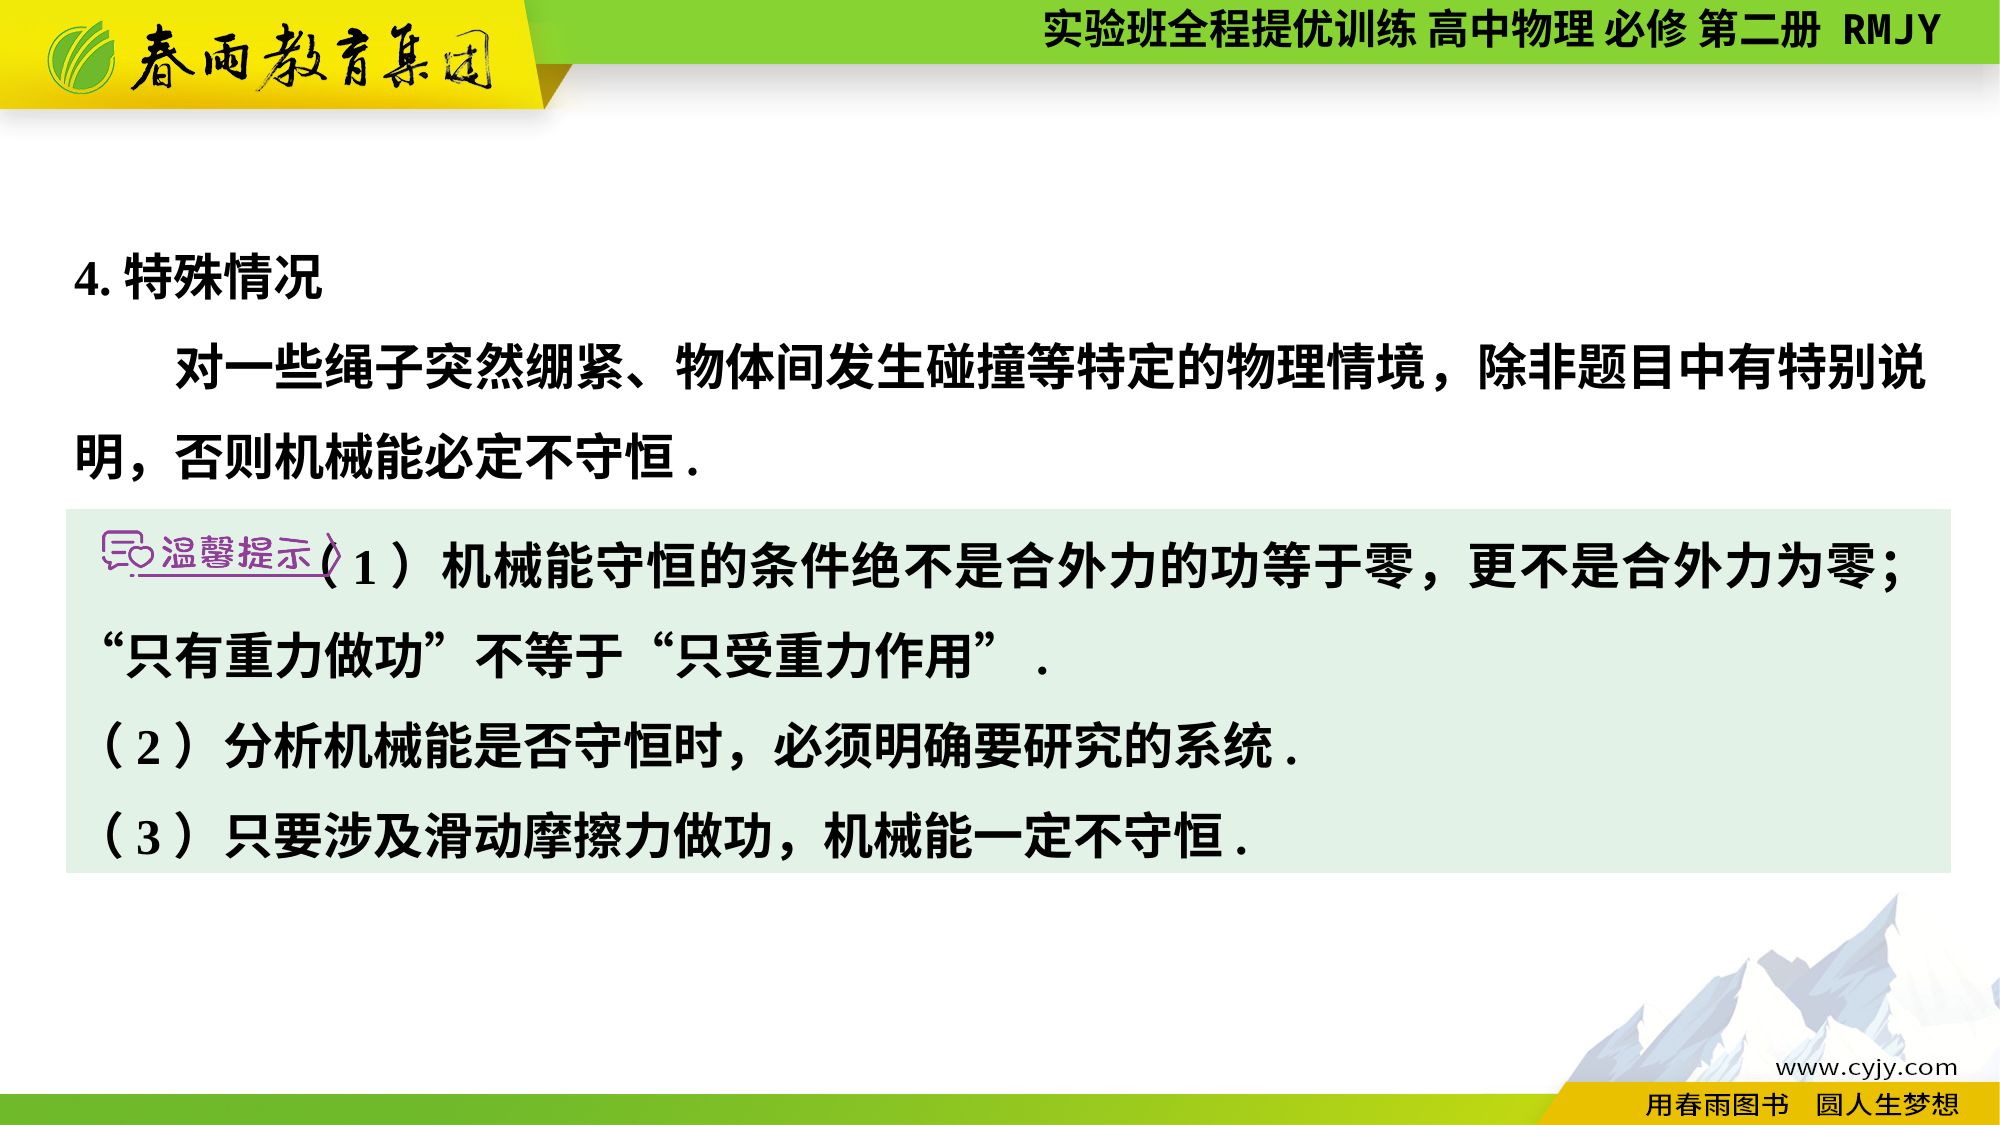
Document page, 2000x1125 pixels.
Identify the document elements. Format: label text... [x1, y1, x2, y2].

list 4.特殊情况 对一些绳子突然绷紧、物体间发生碰撞等特定的物理情境，除非题目中有特别说明，否则机械能必定不守恒. [59, 208, 1944, 485]
text_box （1）机械能守恒的条件绝不是合外力的功等于零，更不是合外力为零；“只有重力做功”不等于“只受重力作用”. （2）分析机械能是否守恒时，必须明确要研究的系统. （3）只要涉及滑动摩擦力做功，机械能一定不守恒. [59, 496, 1944, 872]
picture [0, 0, 2000, 1125]
